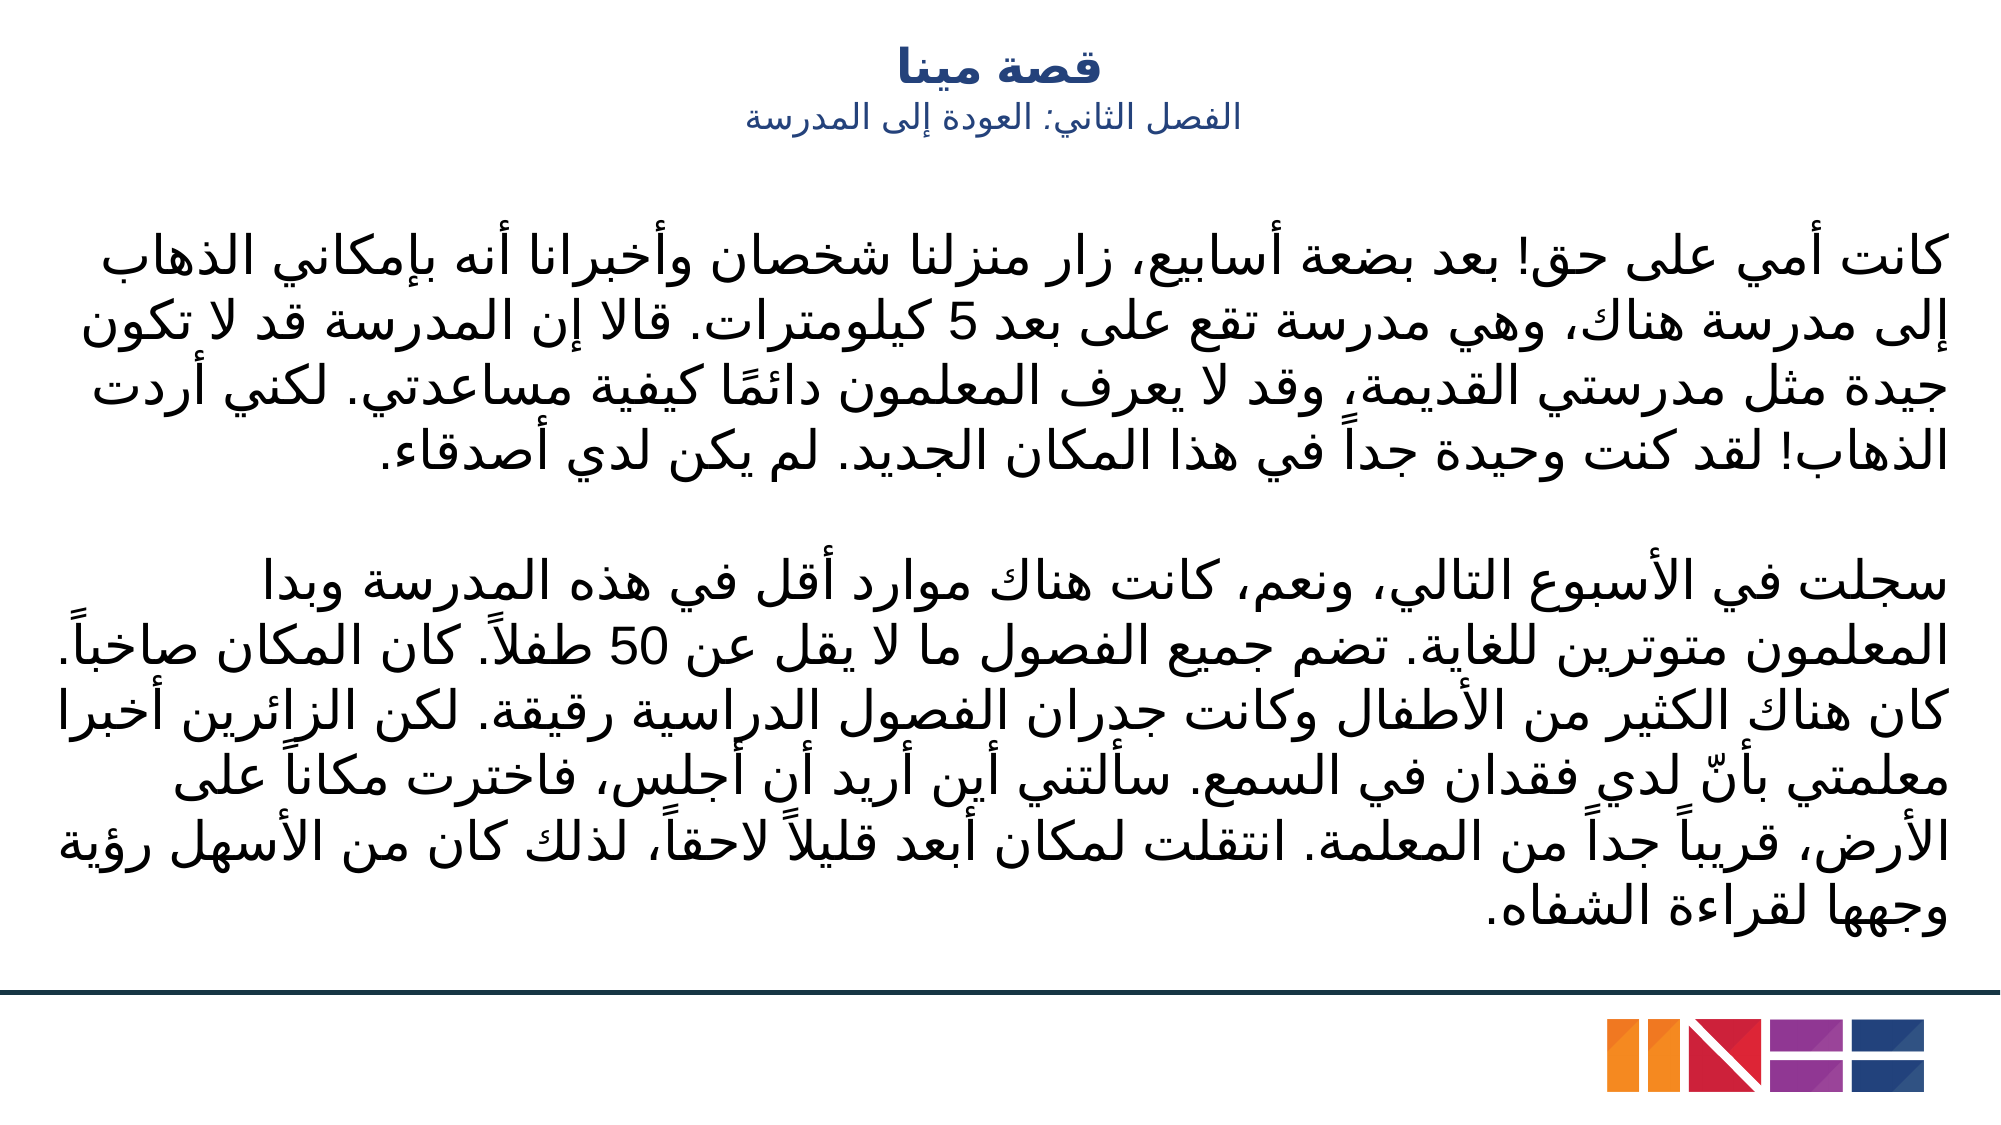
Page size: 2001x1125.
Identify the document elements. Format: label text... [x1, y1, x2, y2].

picture [1607, 1019, 1924, 1092]
list كانت أمي على حق! بعد بضعة أسابيع، زار منزلنا شخصان وأخبرانا أنه بإمكاني الذهاب إلى مدرسة هناك، وهي مدرسة تقع على بعد 5 كيلومترات. قالا إن المدرسة قد لا تكون جيدة مثل مدرستي القديمة، وقد لا يعرف المعلمون دائمًا كيفية مساعدتي. لكني أردت الذهاب! لقد كنت وحيدة جداً في هذا المكان الجديد. لم يكن لدي أصدقاء. سجلت في الأسبوع التالي، ونعم، كانت هناك موارد أقل في هذه المدرسة وبدا المعلمون متوترين للغاية. تضم جميع الفصول ما لا يقل عن 50 طفلاً. كان المكان صاخباً. كان هناك الكثير من الأطفال وكانت جدران الفصول الدراسية رقيقة. لكن الزائرين أخبرا معلمتي بأنّ لدي فقدان في السمع. سألتني أين أريد أن أجلس، فاخترت مكاناً على الأرض، قريباً جداً من المعلمة. انتقلت لمكان أبعد قليلاً لاحقاً، لذلك كان من الأسهل رؤية وجهها لقراءة الشفاه. [31, 200, 1971, 974]
title قصة مينا الفصل الثاني: العودة إلى المدرسة [31, 28, 1957, 145]
